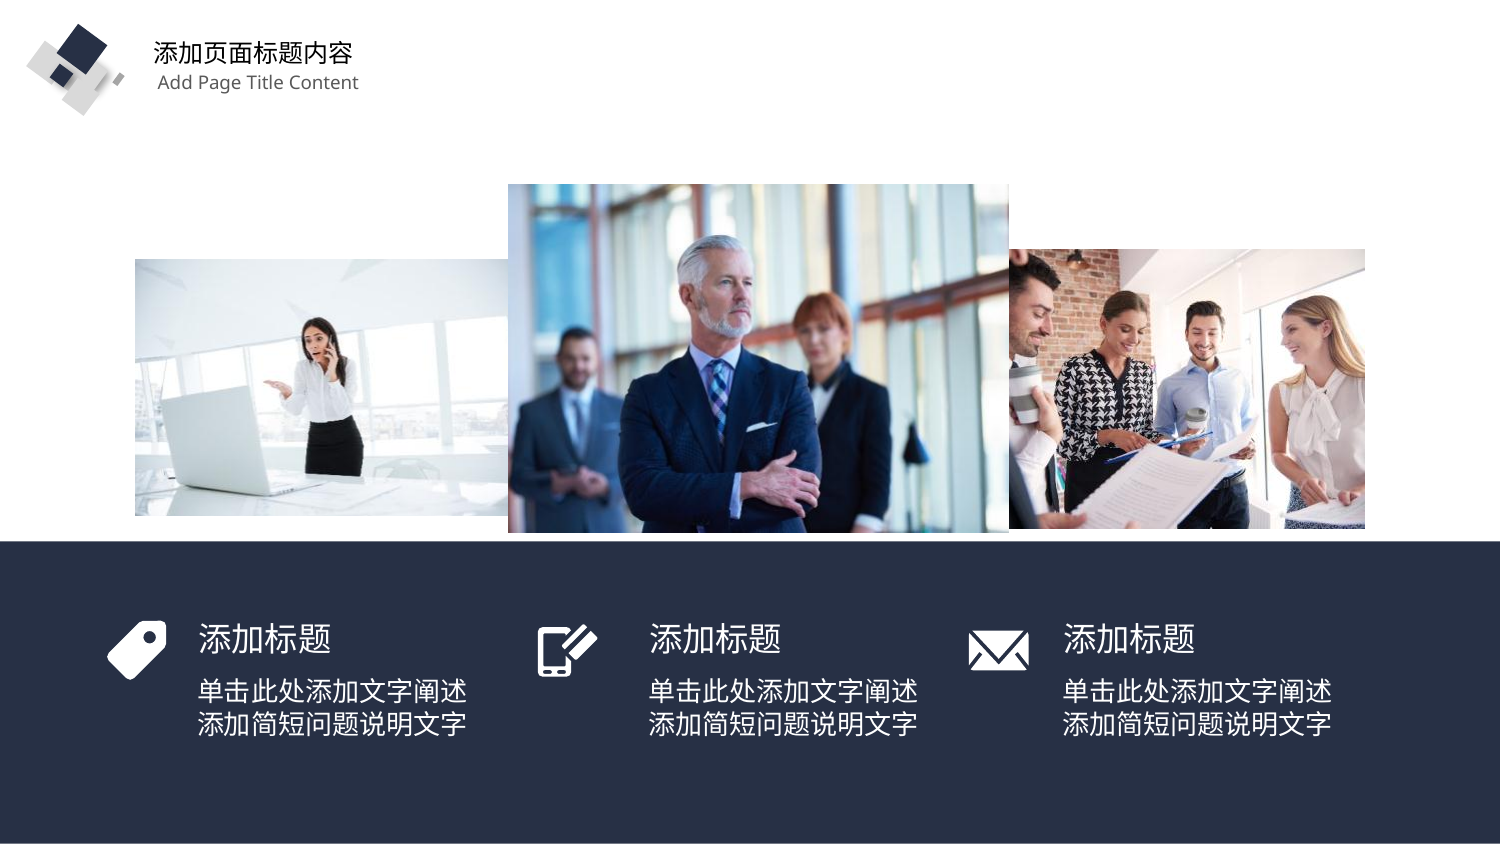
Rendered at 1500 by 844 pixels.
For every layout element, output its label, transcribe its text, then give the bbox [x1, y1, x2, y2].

text_box 添加标题 [1048, 611, 1212, 666]
text_box [568, 630, 598, 660]
text_box 添加标题 [634, 611, 798, 666]
text_box [561, 624, 588, 650]
text_box 添加页面标题内容 [139, 30, 369, 76]
picture [134, 183, 1366, 533]
text_box 添加标题 [183, 611, 347, 666]
text_box [537, 627, 572, 677]
text_box 单击此处添加文字阐述 添加简短问题说明文字 [633, 667, 1009, 747]
text_box Add Page Title Content [142, 63, 374, 101]
text_box 单击此处添加文字阐述 添加简短问题说明文字 [182, 667, 558, 747]
text_box 单击此处添加文字阐述 添加简短问题说明文字 [1047, 667, 1423, 747]
text_box [107, 620, 167, 680]
text_box [968, 632, 1029, 671]
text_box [32, 36, 115, 116]
text_box [972, 630, 1024, 659]
text_box [0, 539, 1500, 844]
